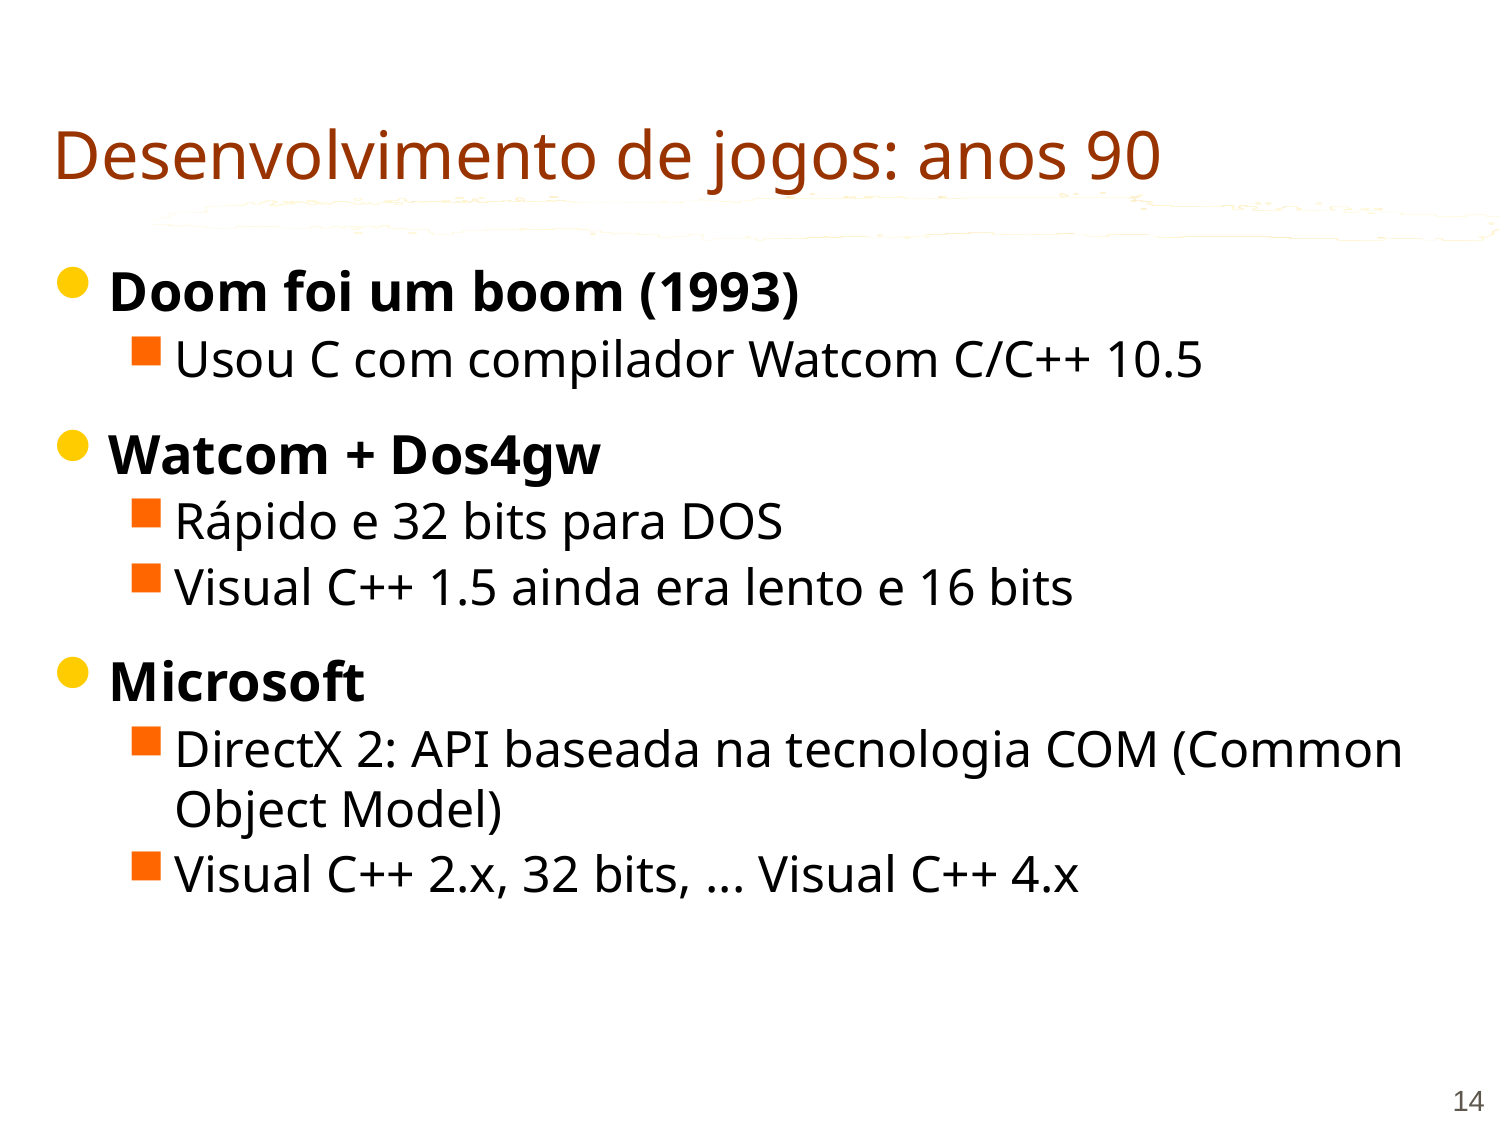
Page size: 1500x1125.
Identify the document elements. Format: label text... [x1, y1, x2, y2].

slide_number 14 [1187, 1049, 1500, 1125]
title Desenvolvimento de jogos: anos 90 [37, 12, 1434, 201]
list Doom foi um boom (1993) Usou C com compilador Watcom C/C++ 10.5 Watcom + Dos4gw Rápido e 32 bits para DOS Visual C++ 1.5 ainda era lento e 16 bits Microsoft DirectX 2: API baseada na tecnologia COM (Common Object Model) Visual C++ 2.x, 32 bits, ... Visual C++ 4.x [37, 249, 1476, 1026]
